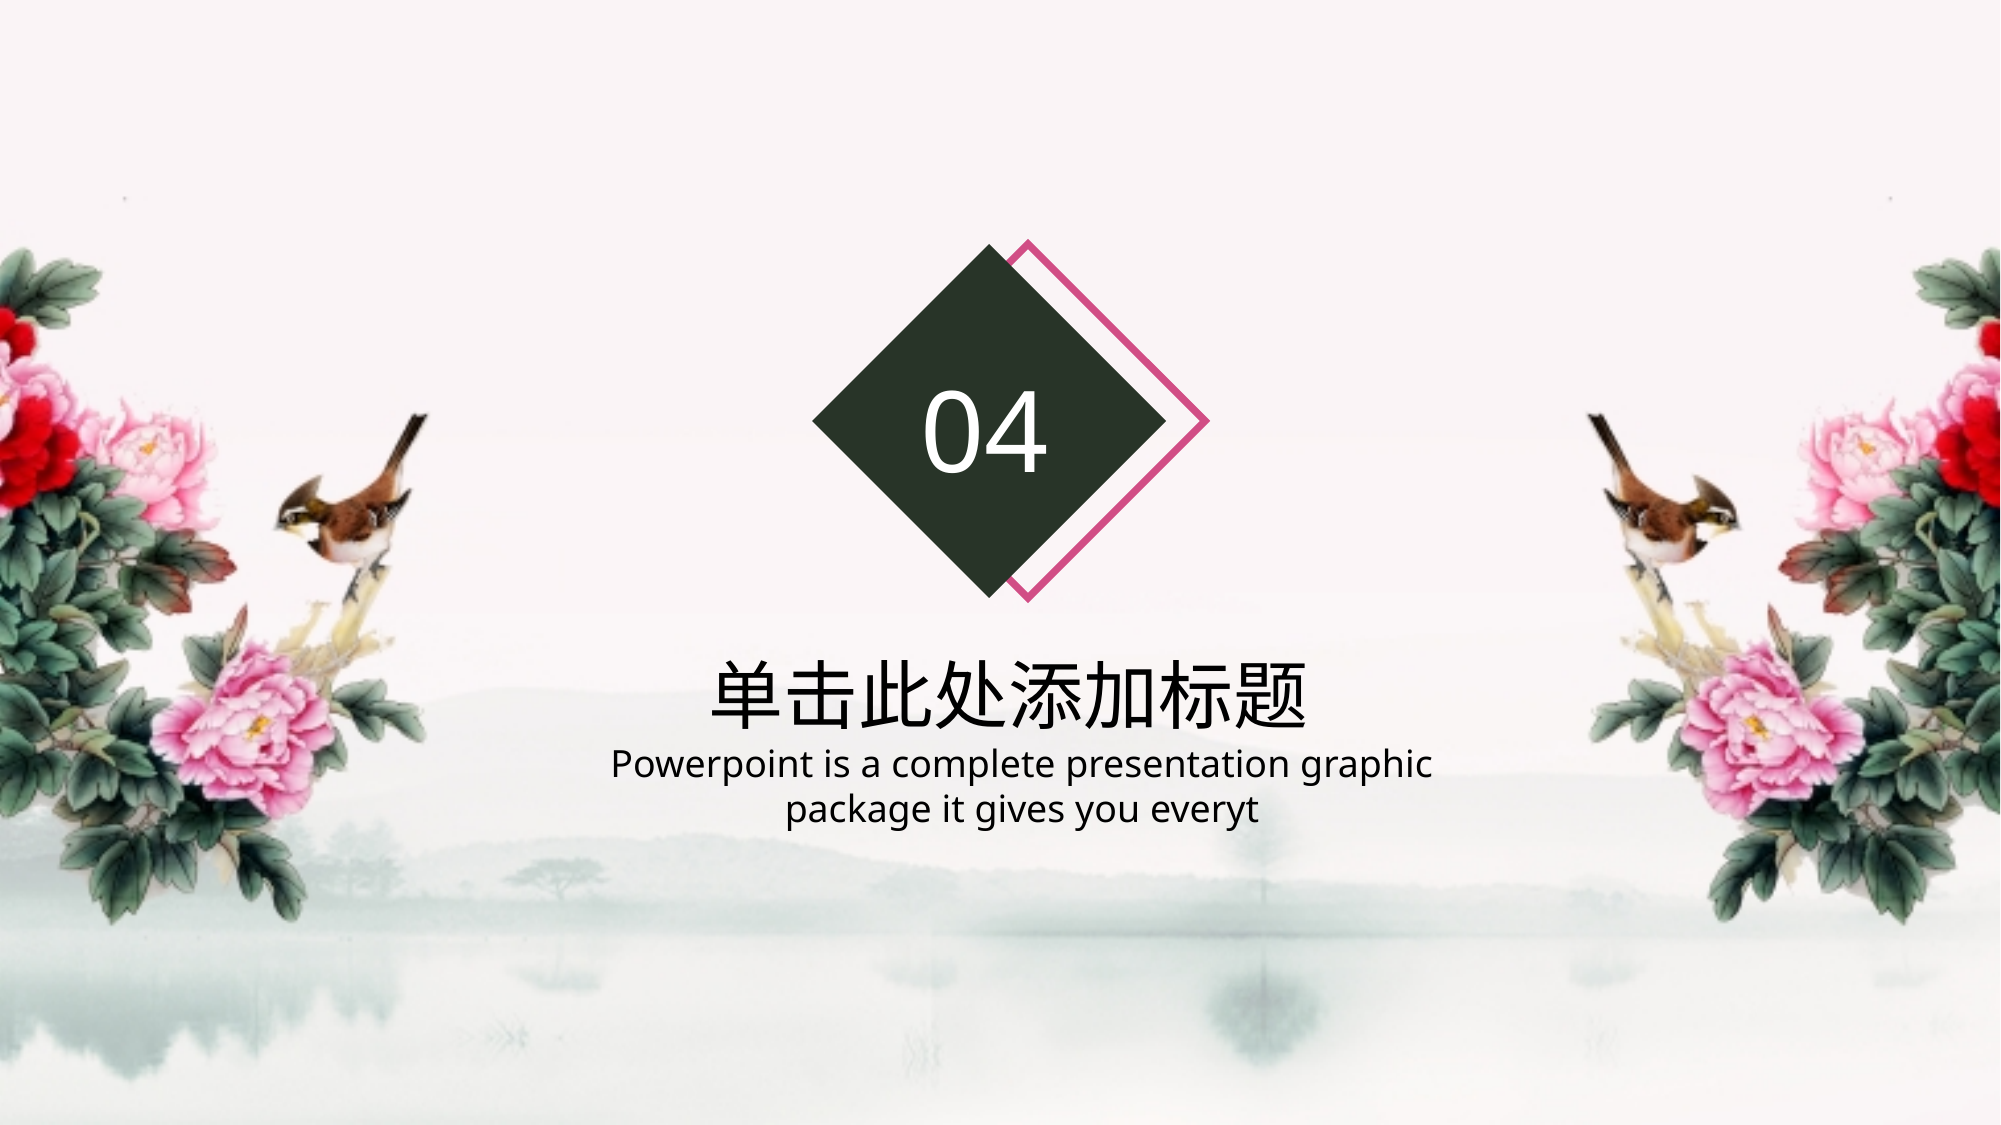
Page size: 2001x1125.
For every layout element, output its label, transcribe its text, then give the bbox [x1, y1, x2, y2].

text_box [810, 323, 1088, 600]
text_box 单击此处添加标题 [614, 611, 1430, 740]
text_box [1009, 501, 1127, 600]
text_box [918, 242, 1060, 313]
text_box [1009, 242, 1099, 313]
picture [0, 0, 2001, 1125]
text_box 04 [908, 313, 1206, 501]
text_box Powerpoint is a complete presentation graphic package it gives you everyt [565, 740, 1479, 831]
